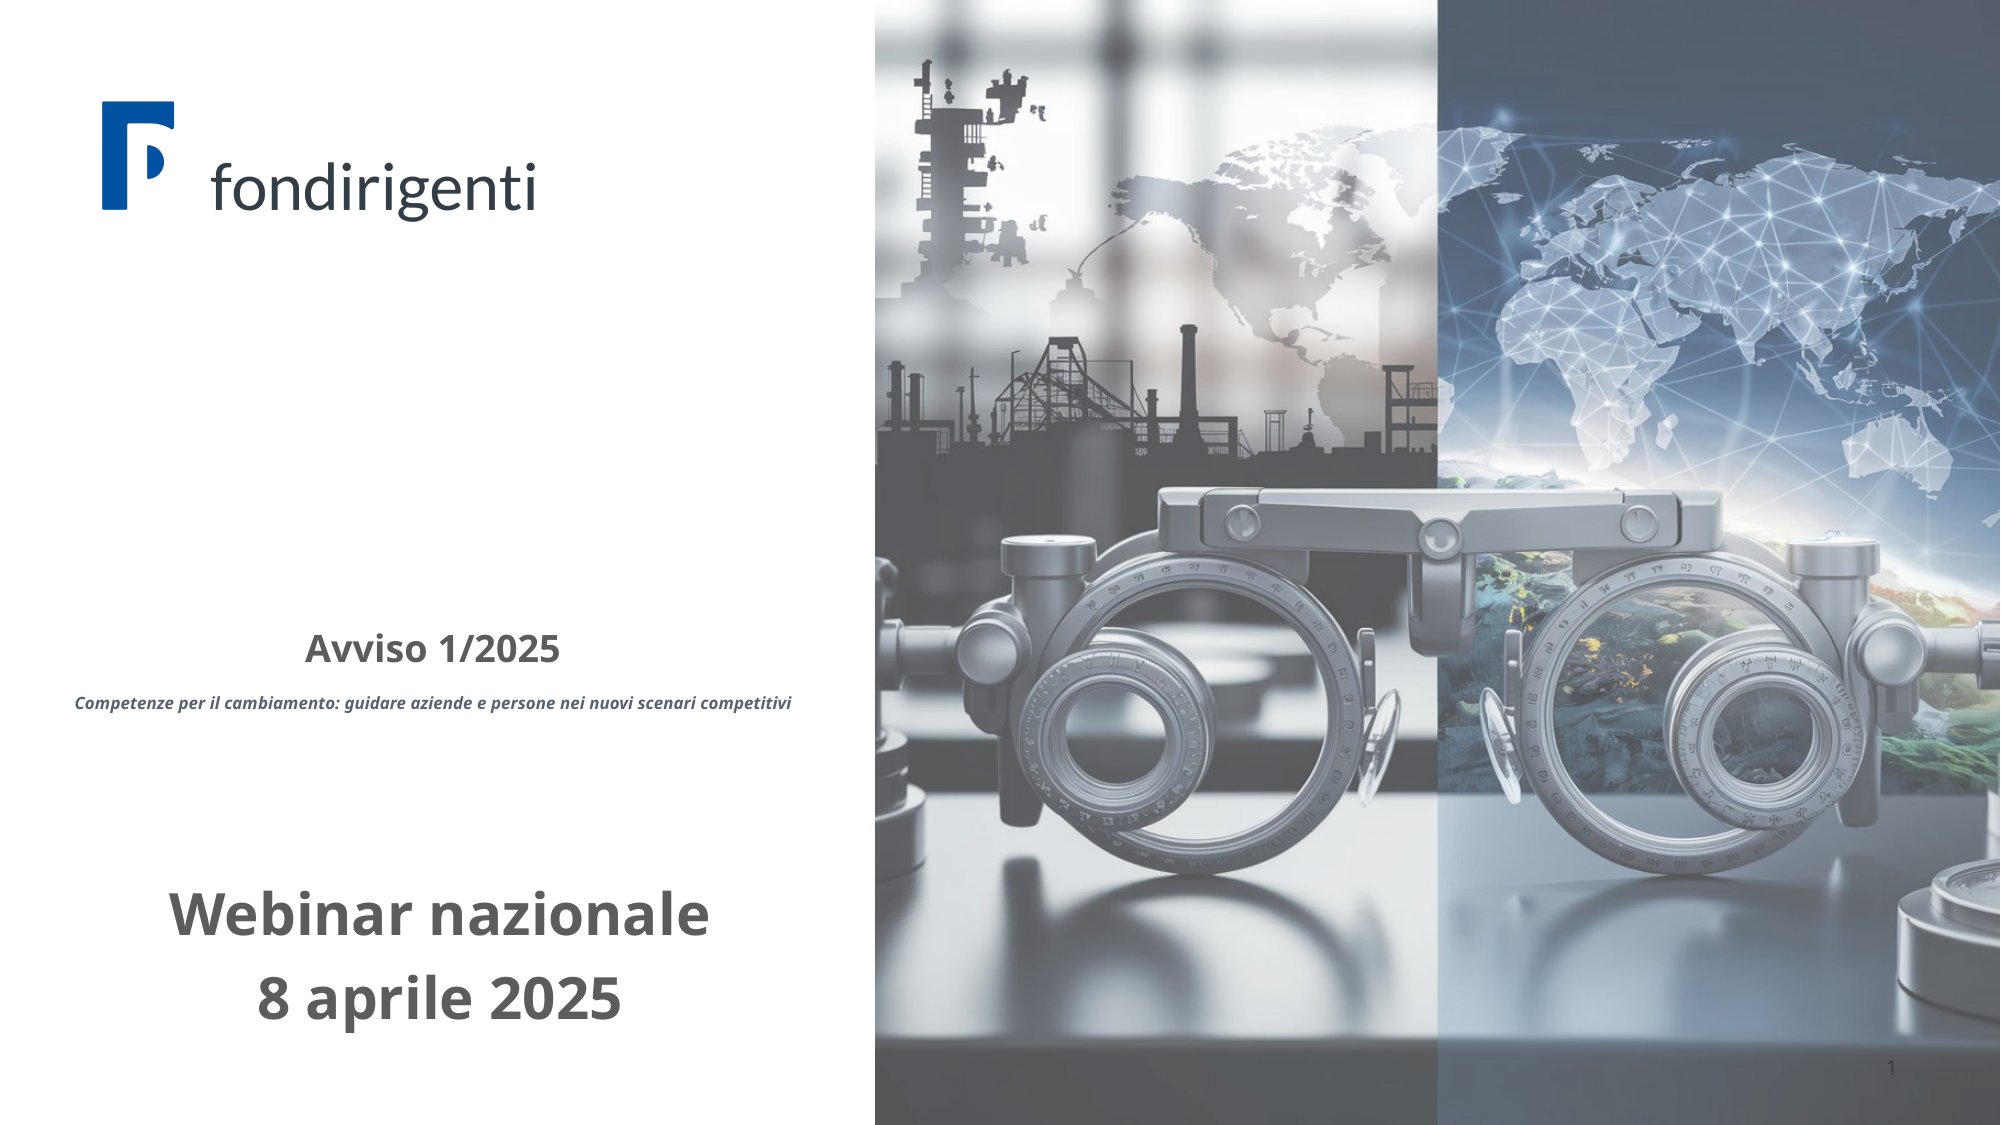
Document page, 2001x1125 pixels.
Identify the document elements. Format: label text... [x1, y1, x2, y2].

text_box Webinar nazionale 8 aprile 2025 [29, 877, 851, 1040]
picture [30, 29, 605, 260]
picture [874, 0, 2000, 1125]
title Avviso 1/2025 Competenze per il cambiamento: guidare aziende e persone nei nuovi scenari competitivi [29, 260, 837, 825]
